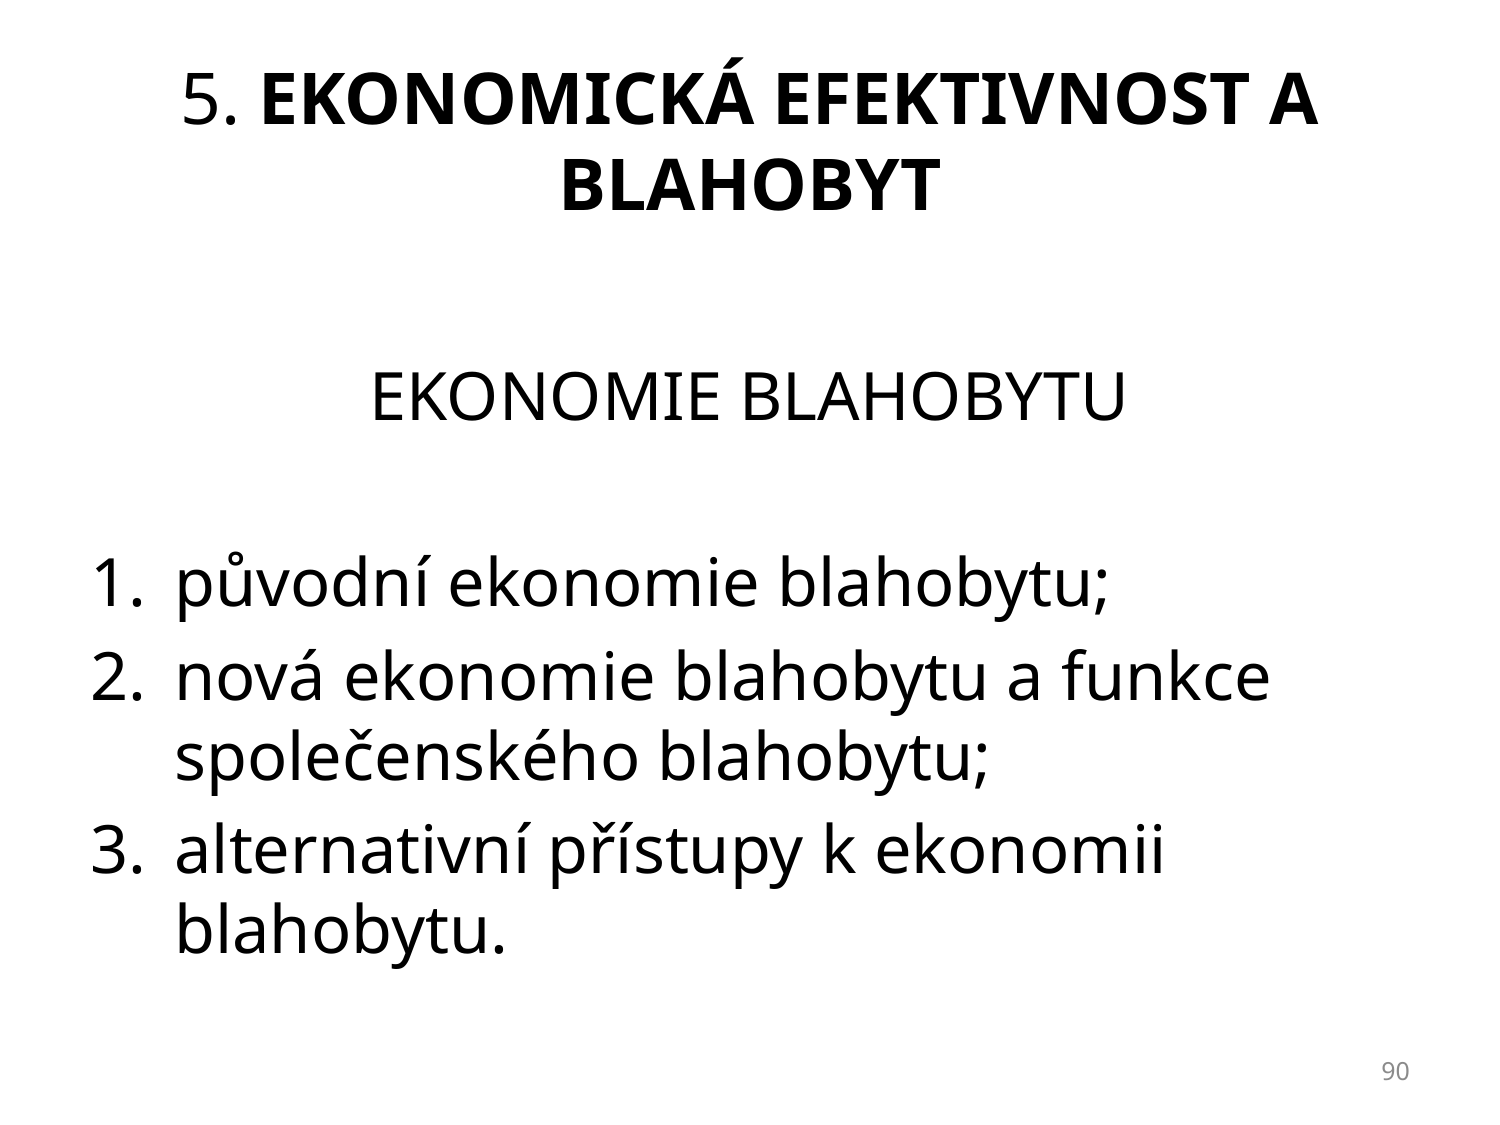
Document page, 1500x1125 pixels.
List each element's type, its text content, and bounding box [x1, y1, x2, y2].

title 5. Ekonomická efektivnost a blahobyt [75, 45, 1425, 233]
list EKONOMIE BLAHOBYTU původní ekonomie blahobytu; nová ekonomie blahobytu a funkce společenského blahobytu; alternativní přístupy k ekonomii blahobytu. [75, 262, 1425, 1005]
slide_number 90 [1074, 1042, 1425, 1103]
